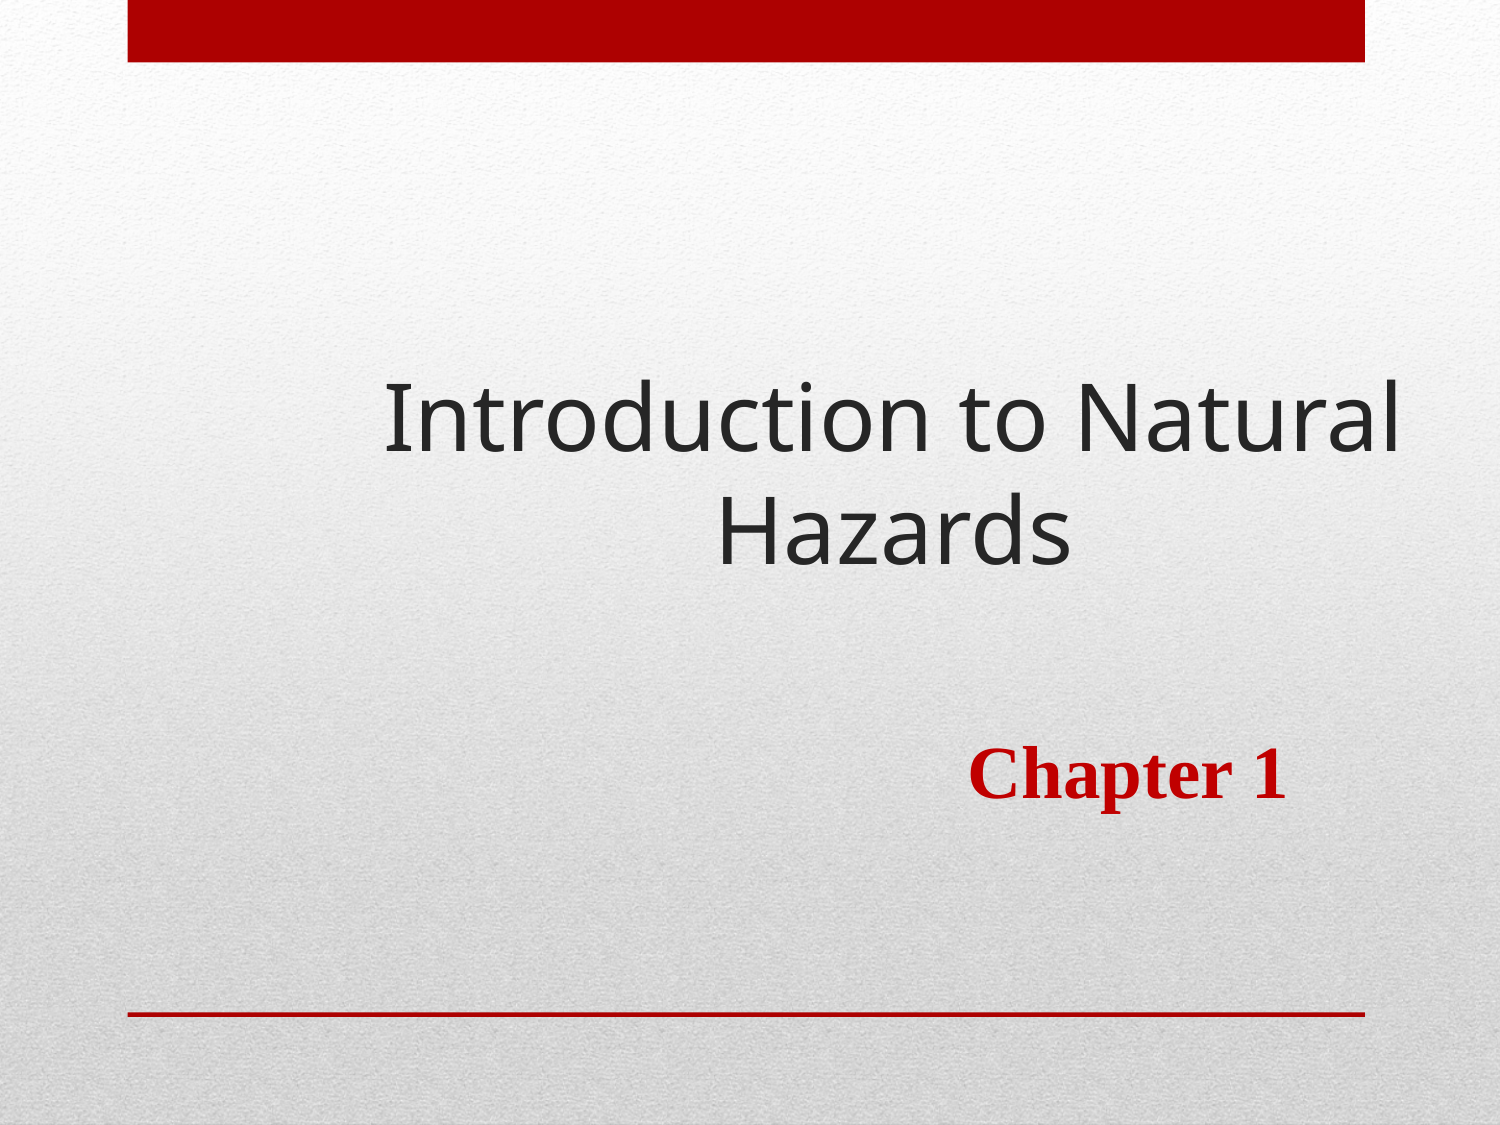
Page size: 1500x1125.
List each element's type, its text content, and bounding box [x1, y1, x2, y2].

title Introduction to Natural Hazards [287, 349, 1500, 591]
subtitle Chapter 1 [624, 624, 1500, 913]
